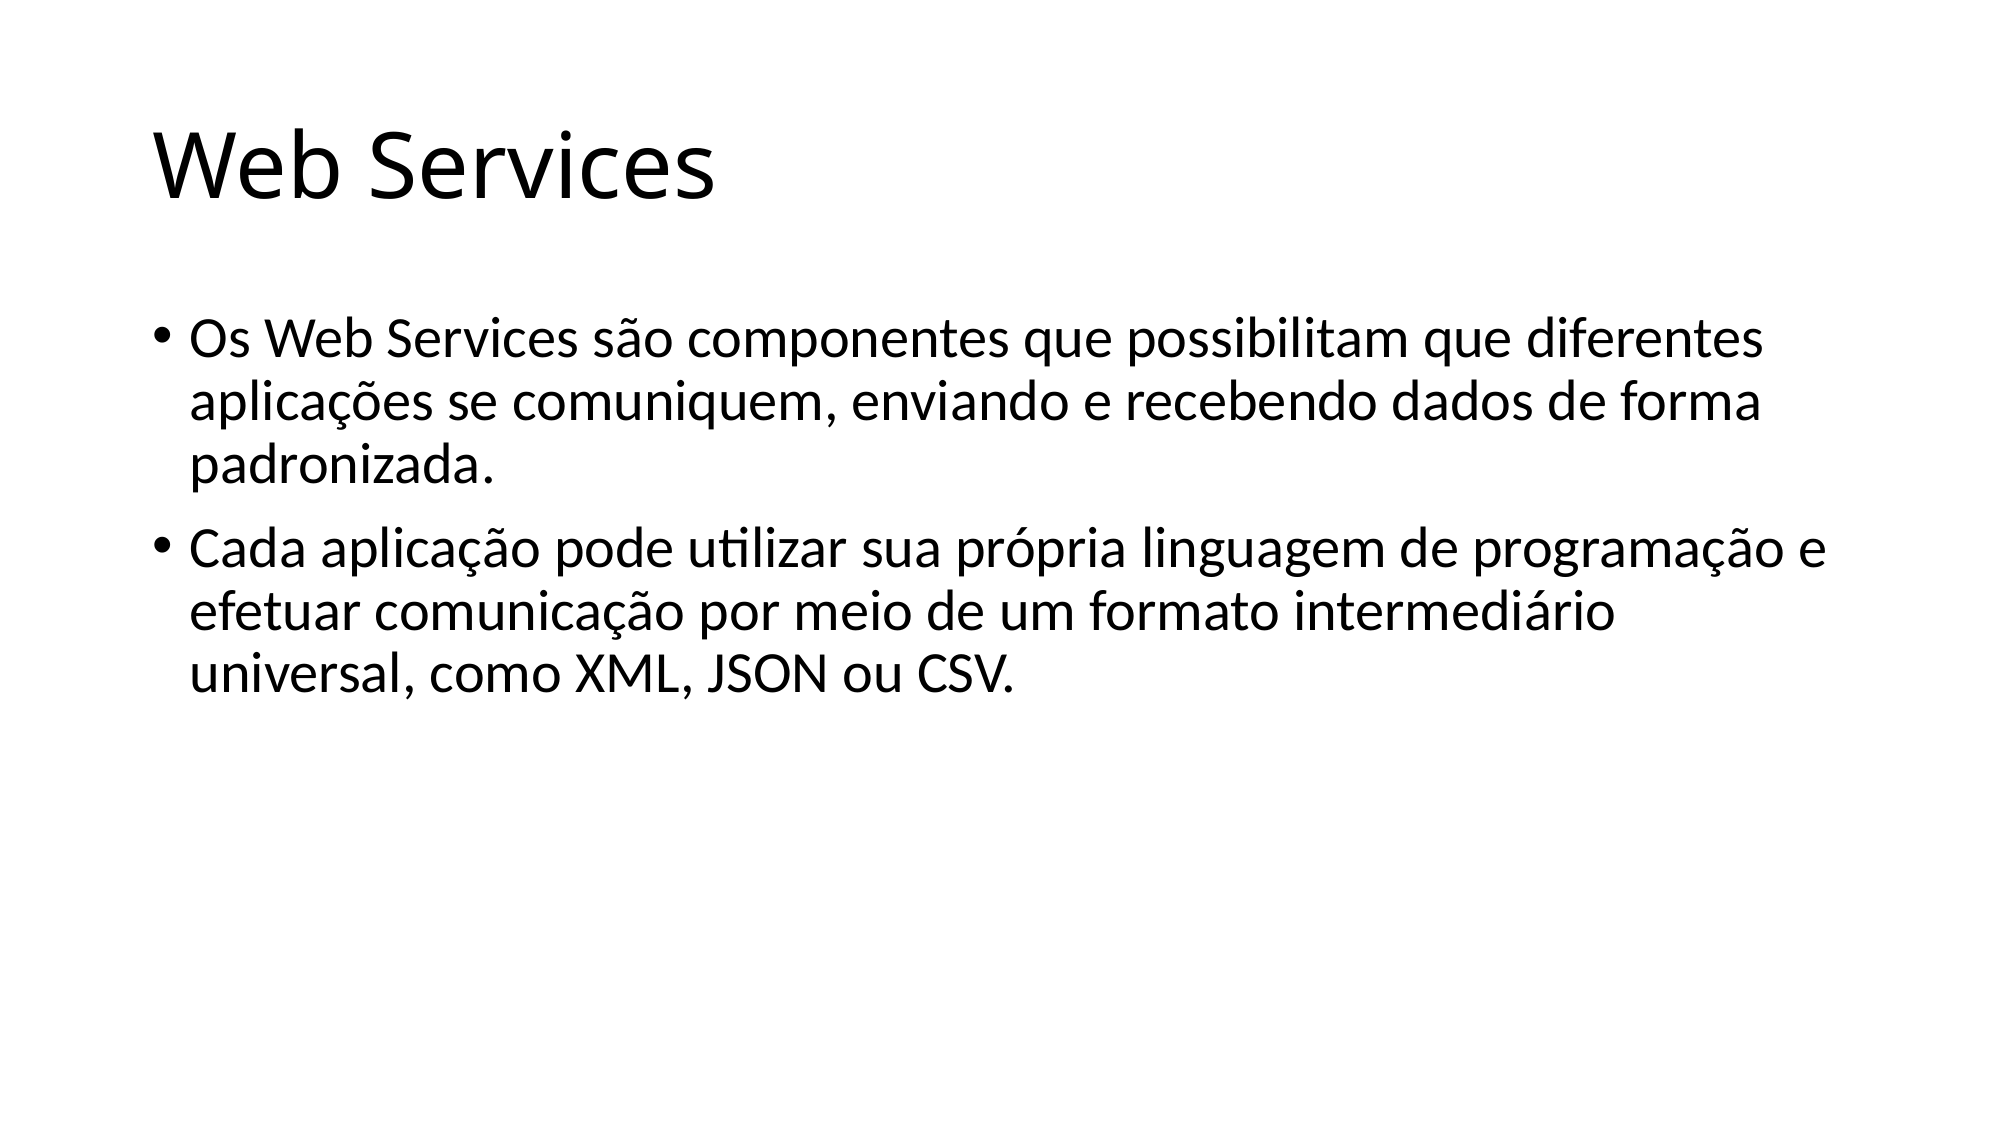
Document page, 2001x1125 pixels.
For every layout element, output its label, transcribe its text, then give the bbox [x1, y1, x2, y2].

list Os Web Services são componentes que possibilitam que diferentes aplicações se comuniquem, enviando e recebendo dados de forma padronizada. Cada aplicação pode utilizar sua própria linguagem de programação e efetuar comunicação por meio de um formato intermediário universal, como XML, JSON ou CSV. [137, 299, 1863, 1014]
title Web Services [137, 59, 1863, 278]
